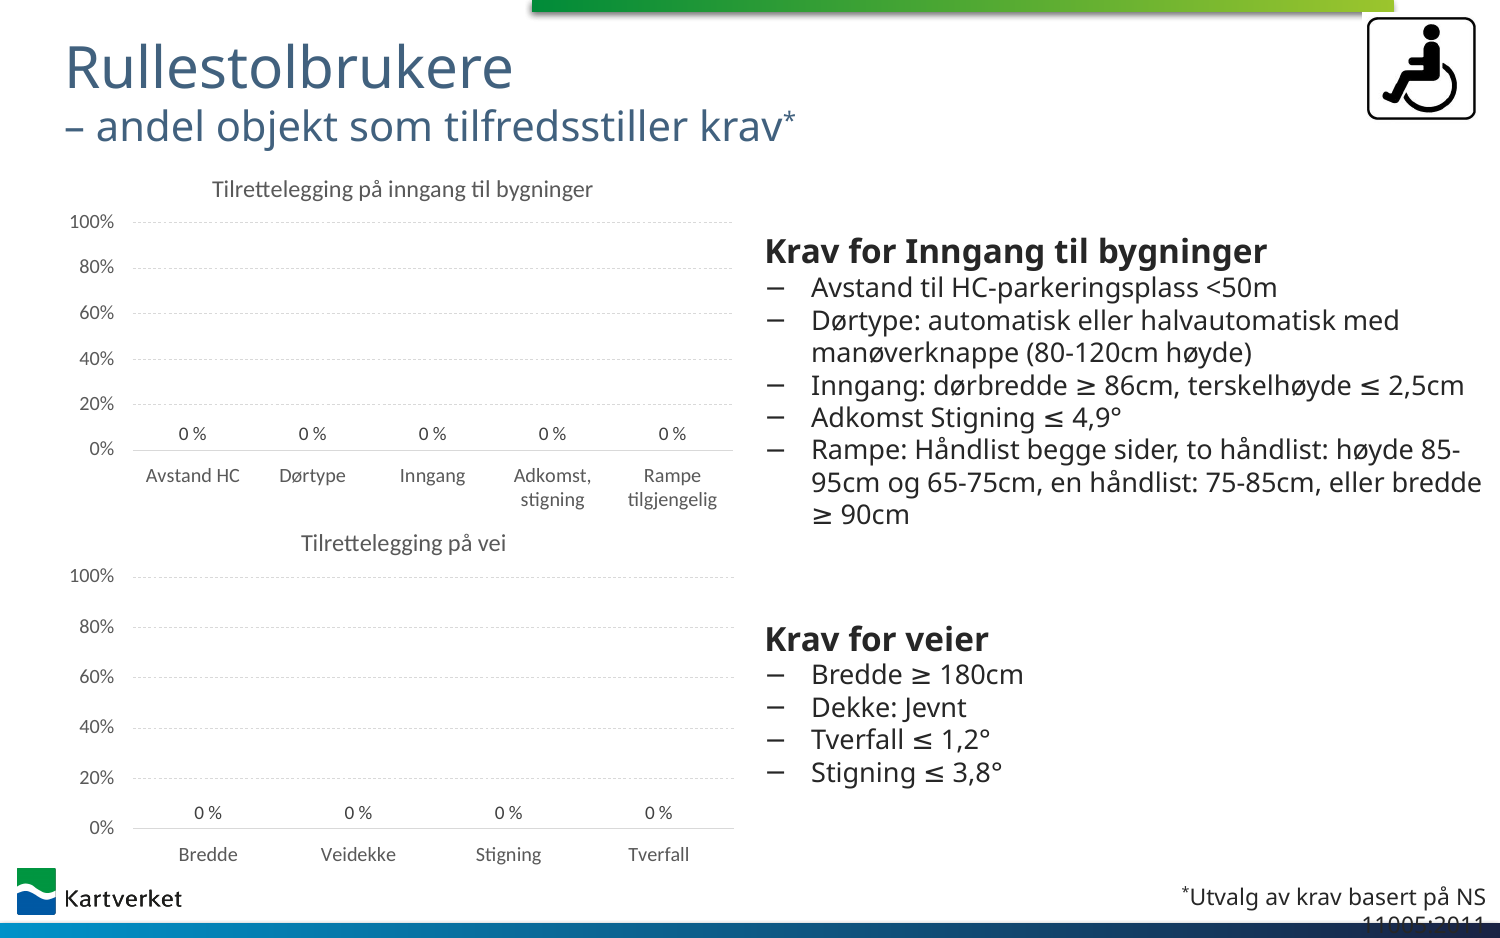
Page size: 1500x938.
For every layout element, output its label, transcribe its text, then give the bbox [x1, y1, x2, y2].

picture [62, 520, 746, 874]
text_box Krav for veier Bredde ≥ 180cm Dekke: Jevnt Tverfall ≤ 1,2° Stigning ≤ 3,8° [749, 610, 1500, 795]
text_box Krav for Inngang til bygninger Avstand til HC-parkeringsplass <50m Dørtype: automatisk eller halvautomatisk med manøverknappe (80-120cm høyde) Inngang: dørbredde ≥ 86cm, terskelhøyde ≤ 2,5cm Adkomst Stigning ≤ 4,9° Rampe: Håndlist begge sider, to håndlist: høyde 85-95cm og 65-75cm, en håndlist: 75-85cm, eller bredde ≥ 90cm [749, 223, 1500, 538]
picture [1362, 12, 1481, 126]
text_box Rullestolbrukere – andel objekt som tilfredsstiller krav* [49, 25, 1431, 158]
picture [62, 166, 744, 519]
text_box *Utvalg av krav basert på NS 11005:2011 [1068, 873, 1500, 938]
